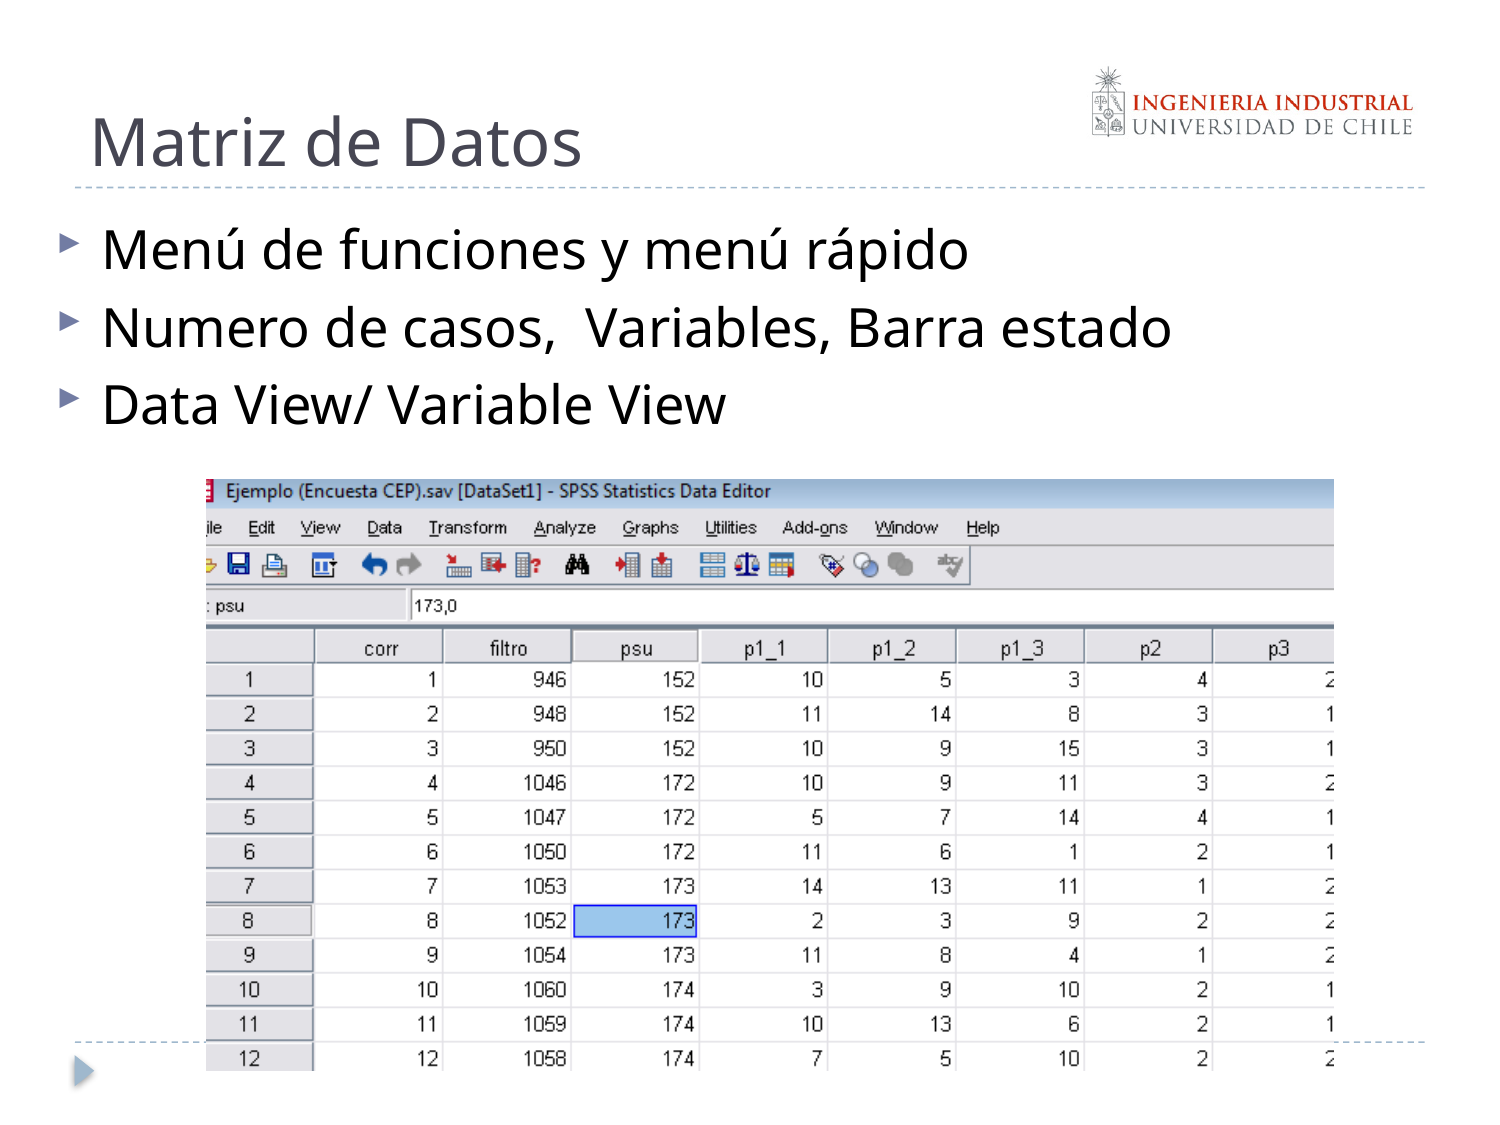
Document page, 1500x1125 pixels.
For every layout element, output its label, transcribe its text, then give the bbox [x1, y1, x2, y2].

list Menú de funciones y menú rápido Numero de casos, Variables, Barra estado Data View/ Variable View [41, 208, 1392, 1019]
title Matriz de Datos [75, 24, 1425, 188]
picture [1068, 42, 1436, 178]
picture [206, 479, 1334, 1071]
